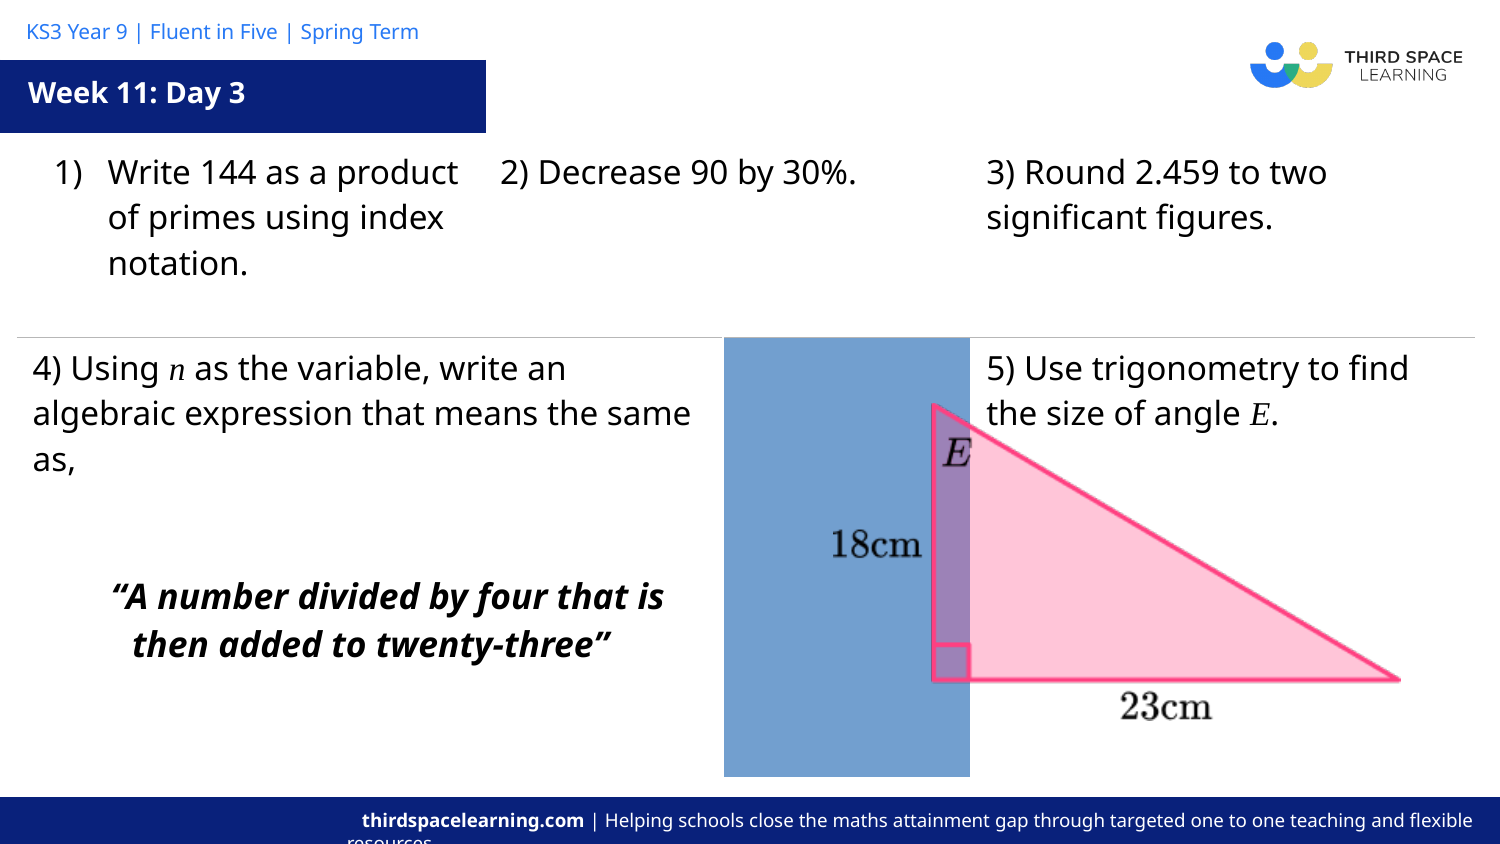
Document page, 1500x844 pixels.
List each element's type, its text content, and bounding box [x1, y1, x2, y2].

table_header 3) Round 2.459 to two significant figures. [972, 142, 1474, 337]
table_header Write 144 as a product of primes using index notation. [19, 142, 484, 337]
table_header 2) Decrease 90 by 30%. [486, 142, 970, 337]
table_cell 4) Using n as the variable, write an algebraic expression that means the same as, “A number divided by four that is then added to twenty-three” [19, 338, 722, 776]
text_box Week 11: Day 3 [13, 59, 383, 125]
picture [833, 403, 1401, 722]
table_cell 5) Use trigonometry to find the size of angle E. [972, 338, 1474, 776]
picture [1250, 33, 1465, 99]
